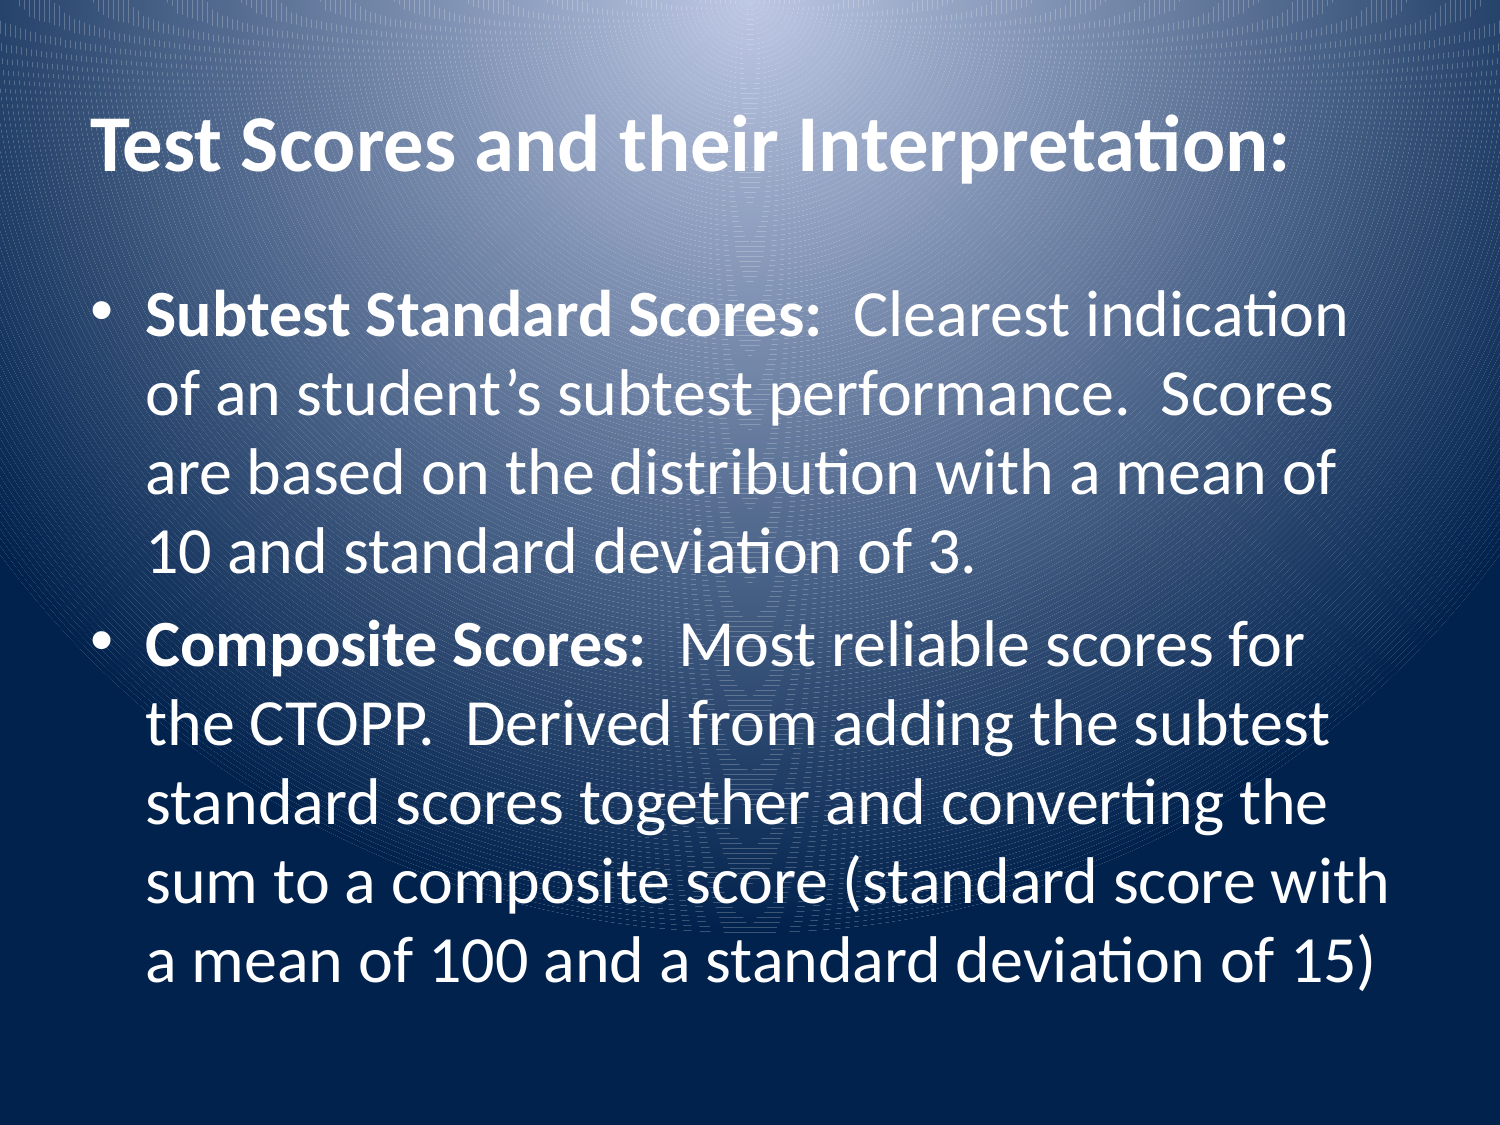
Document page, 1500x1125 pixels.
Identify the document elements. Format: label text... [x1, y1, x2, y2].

list Subtest Standard Scores: Clearest indication of an student’s subtest performance. Scores are based on the distribution with a mean of 10 and standard deviation of 3. Composite Scores: Most reliable scores for the CTOPP. Derived from adding the subtest standard scores together and converting the sum to a composite score (standard score with a mean of 100 and a standard deviation of 15) [75, 262, 1425, 1005]
title Test Scores and their Interpretation: [75, 45, 1425, 233]
